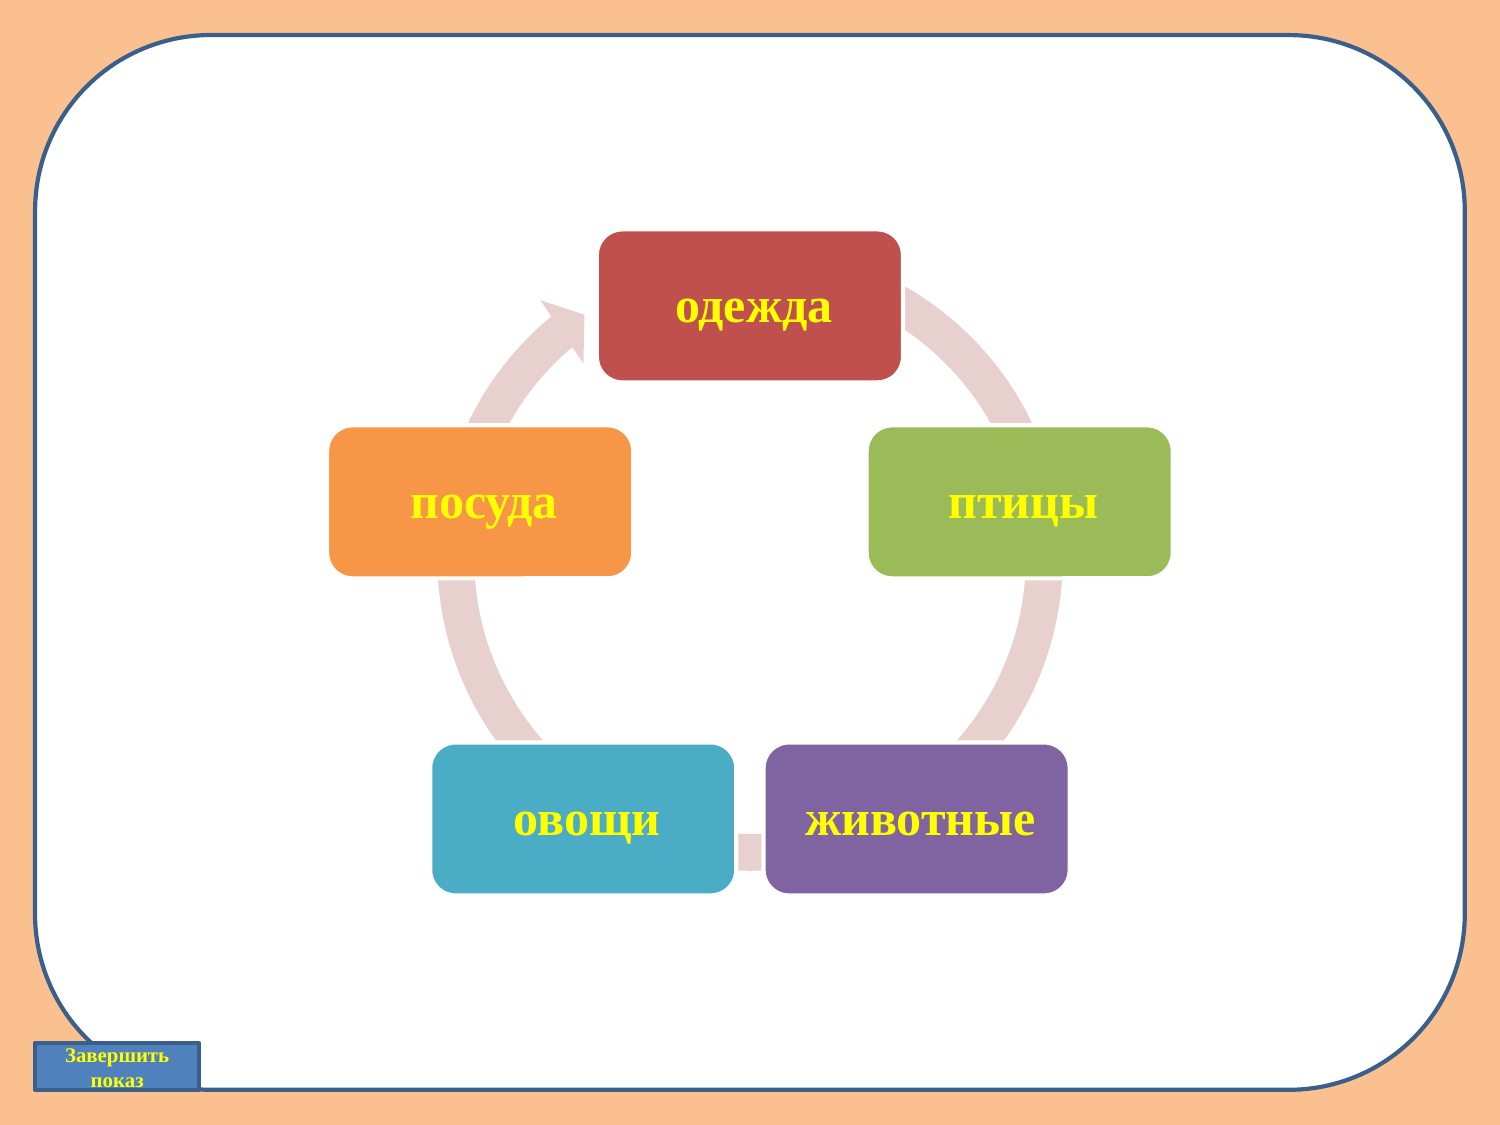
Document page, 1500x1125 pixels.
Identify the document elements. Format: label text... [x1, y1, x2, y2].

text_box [249, 228, 1251, 897]
text_box Завершить показ [33, 1041, 201, 1092]
text_box [32, 32, 1467, 1092]
